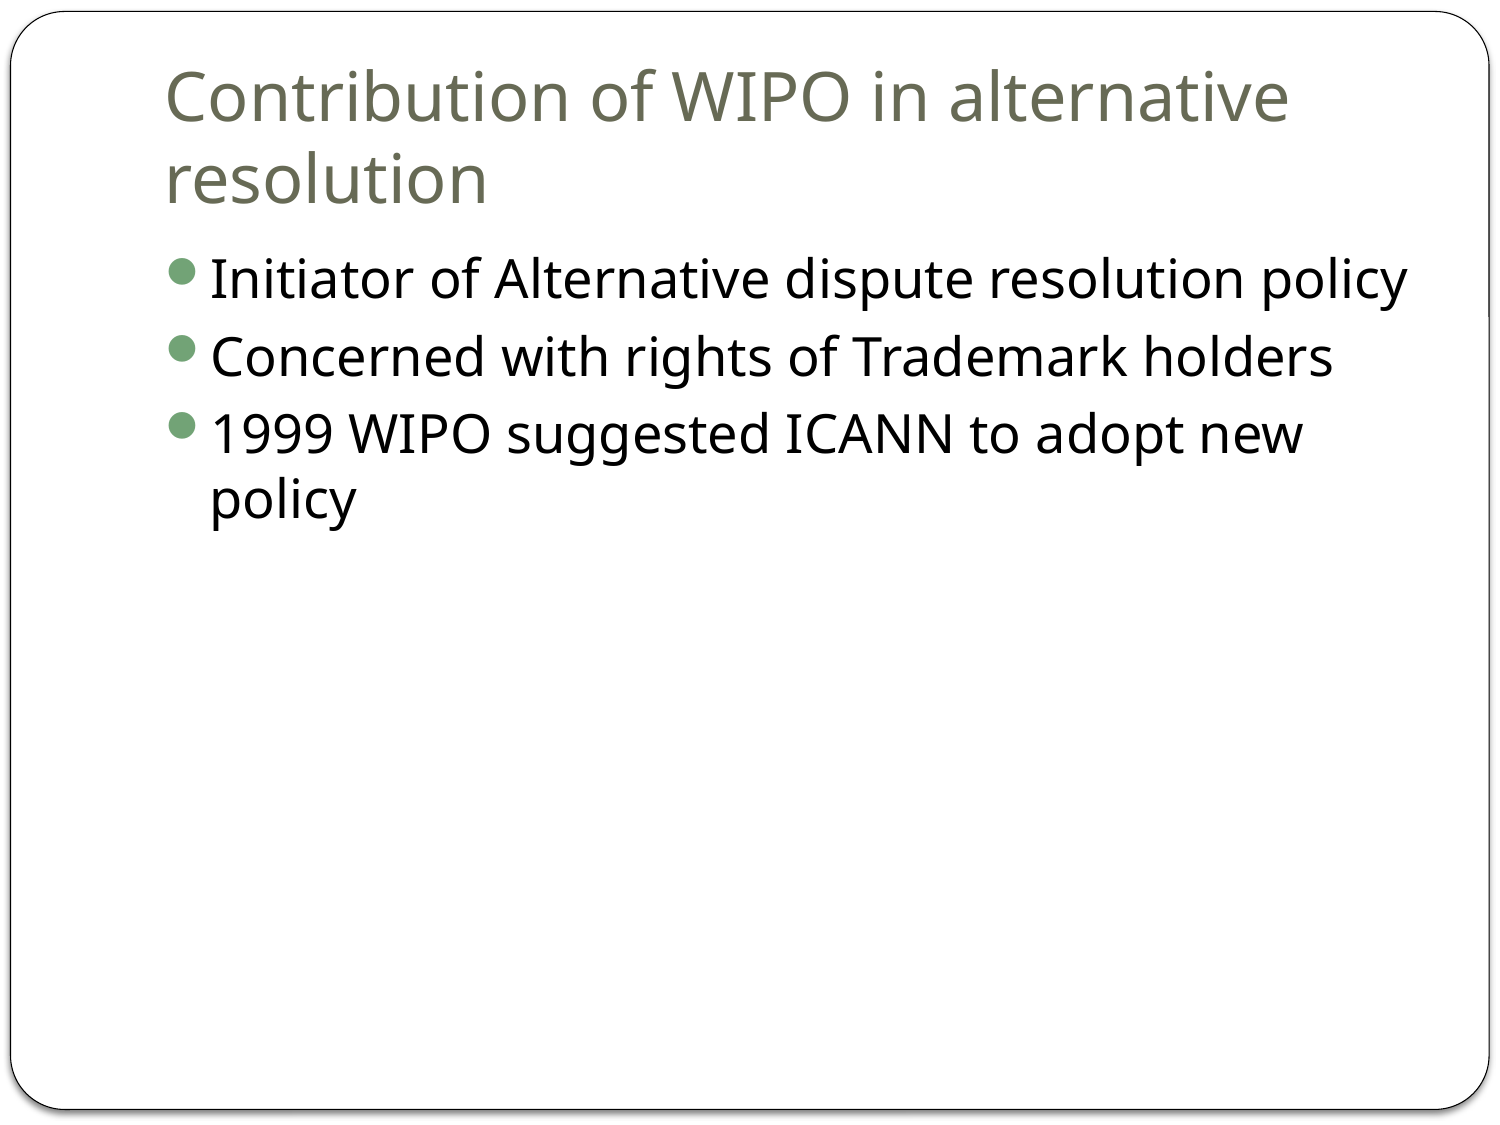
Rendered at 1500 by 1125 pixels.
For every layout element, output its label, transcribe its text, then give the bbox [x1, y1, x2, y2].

title Contribution of WIPO in alternative resolution [150, 45, 1425, 233]
list Initiator of Alternative dispute resolution policy Concerned with rights of Trademark holders 1999 WIPO suggested ICANN to adopt new policy [150, 237, 1425, 988]
